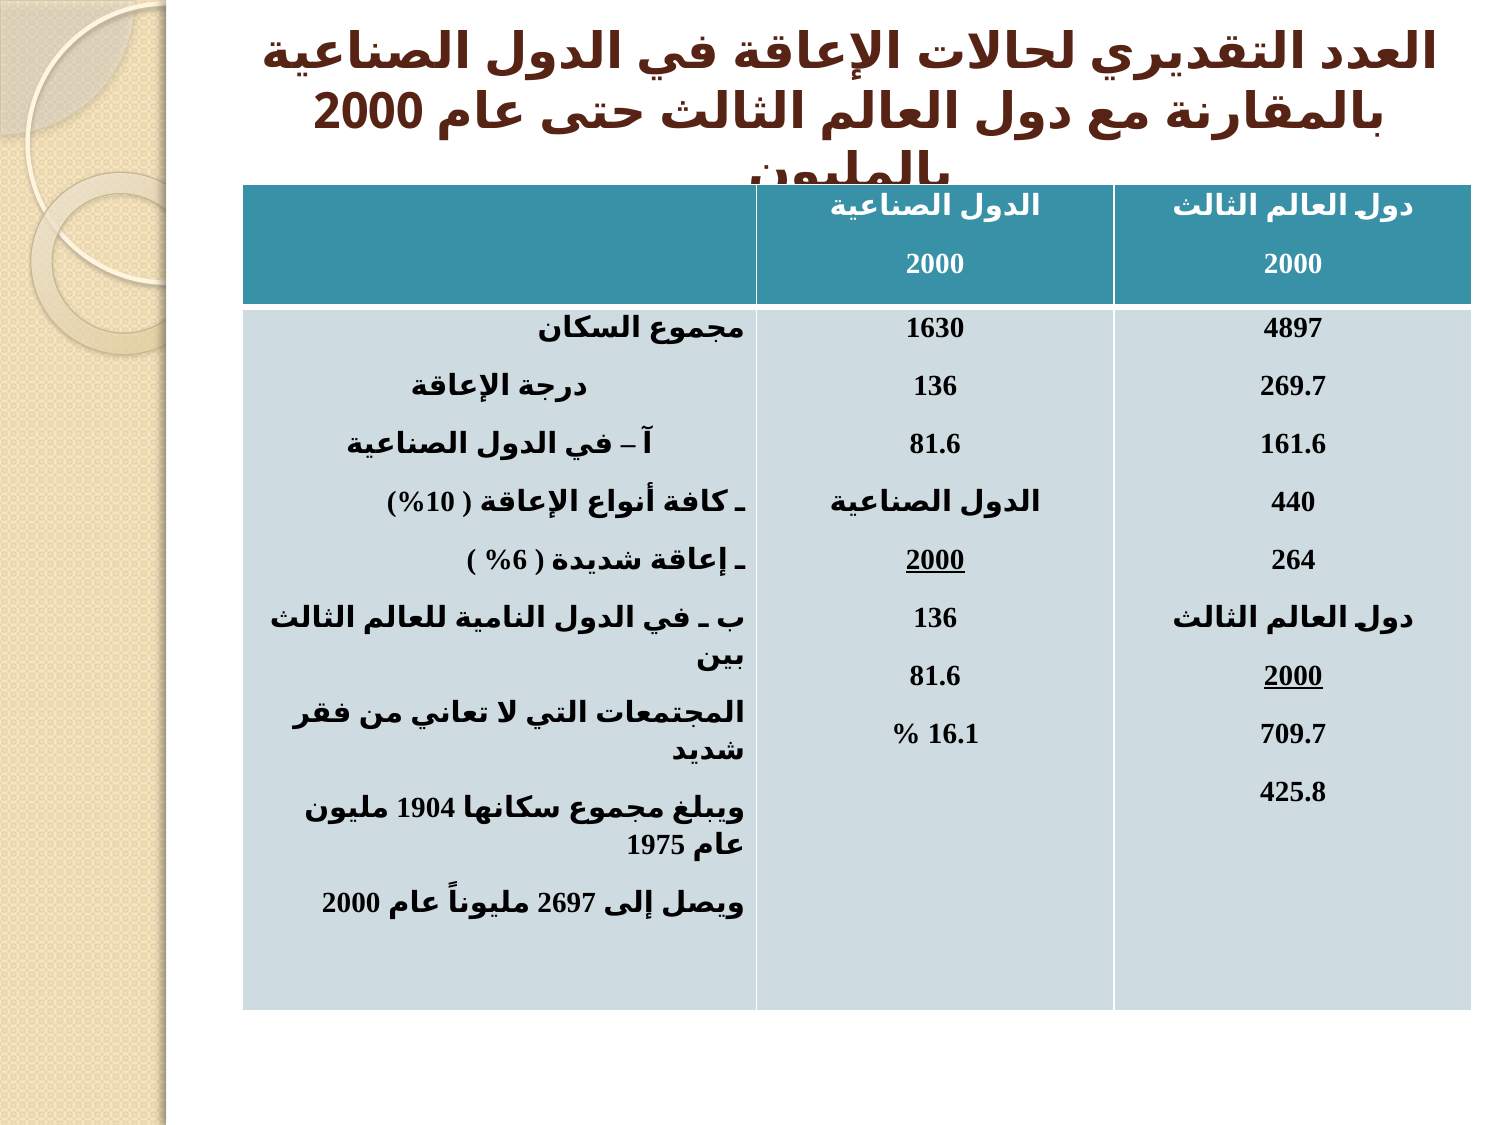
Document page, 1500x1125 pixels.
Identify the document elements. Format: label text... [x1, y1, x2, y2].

table_header [243, 185, 756, 304]
table_cell 1630 136 81.6 الدول الصناعية 2000 136 81.6 16.1 % [757, 310, 1113, 1010]
table_header الدول الصناعية 2000 [757, 185, 1113, 304]
table_cell مجموع السكان درجة الإعاقة آ – في الدول الصناعية ـ كافة أنواع الإعاقة ( 10%) ـ إعاقة شديدة ( 6% ) ب ـ في الدول النامية للعالم الثالث بين المجتمعات التي لا تعاني من فقر شديد ويبلغ مجموع سكانها 1904 مليون عام 1975 ويصل إلى 2697 مليوناً عام 2000 [243, 310, 756, 1010]
title العدد التقديري لحالات الإعاقة في الدول الصناعية بالمقارنة مع دول العالم الثالث حتى عام 2000 بالمليون [235, 45, 1466, 233]
table_cell 4897 269.7 161.6 440 264 دول العالم الثالث 2000 709.7 425.8 [1115, 310, 1471, 1010]
table_header دول العالم الثالث 2000 [1115, 185, 1471, 304]
